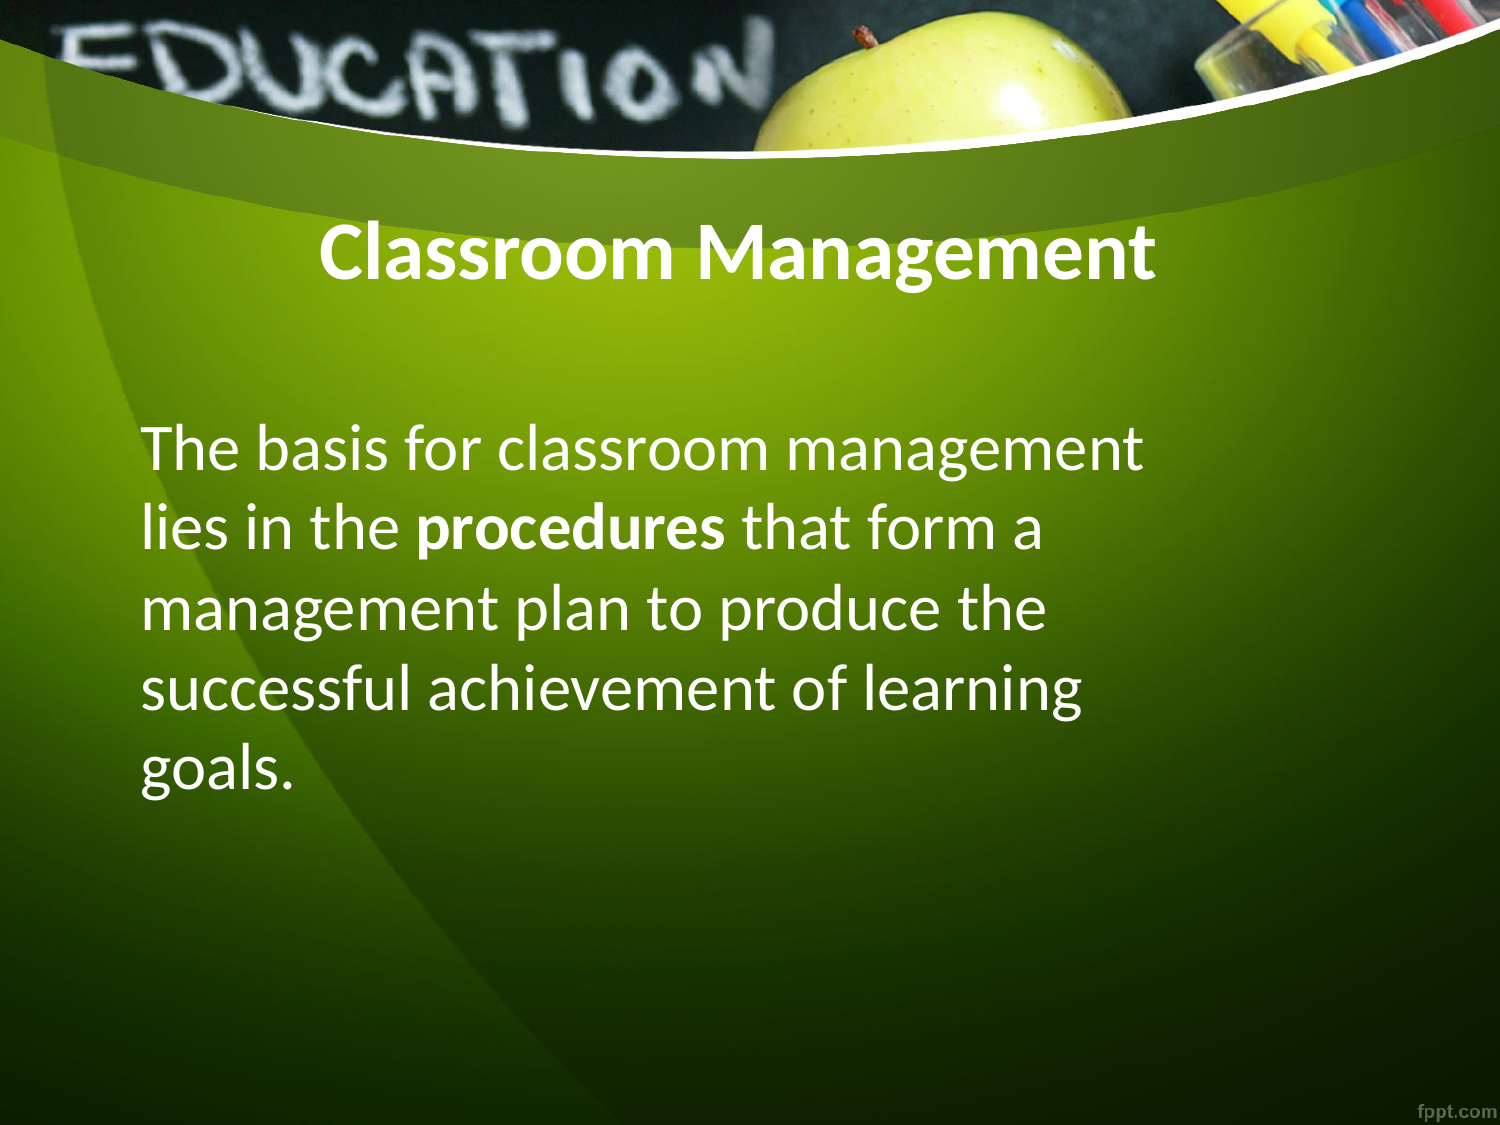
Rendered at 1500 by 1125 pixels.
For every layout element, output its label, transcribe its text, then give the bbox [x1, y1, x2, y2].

list The basis for classroom management lies in the procedures that form a management plan to produce the successful achievement of learning goals. [125, 312, 1228, 1125]
title Classroom Management [187, 174, 1290, 318]
picture [0, 0, 1500, 1125]
